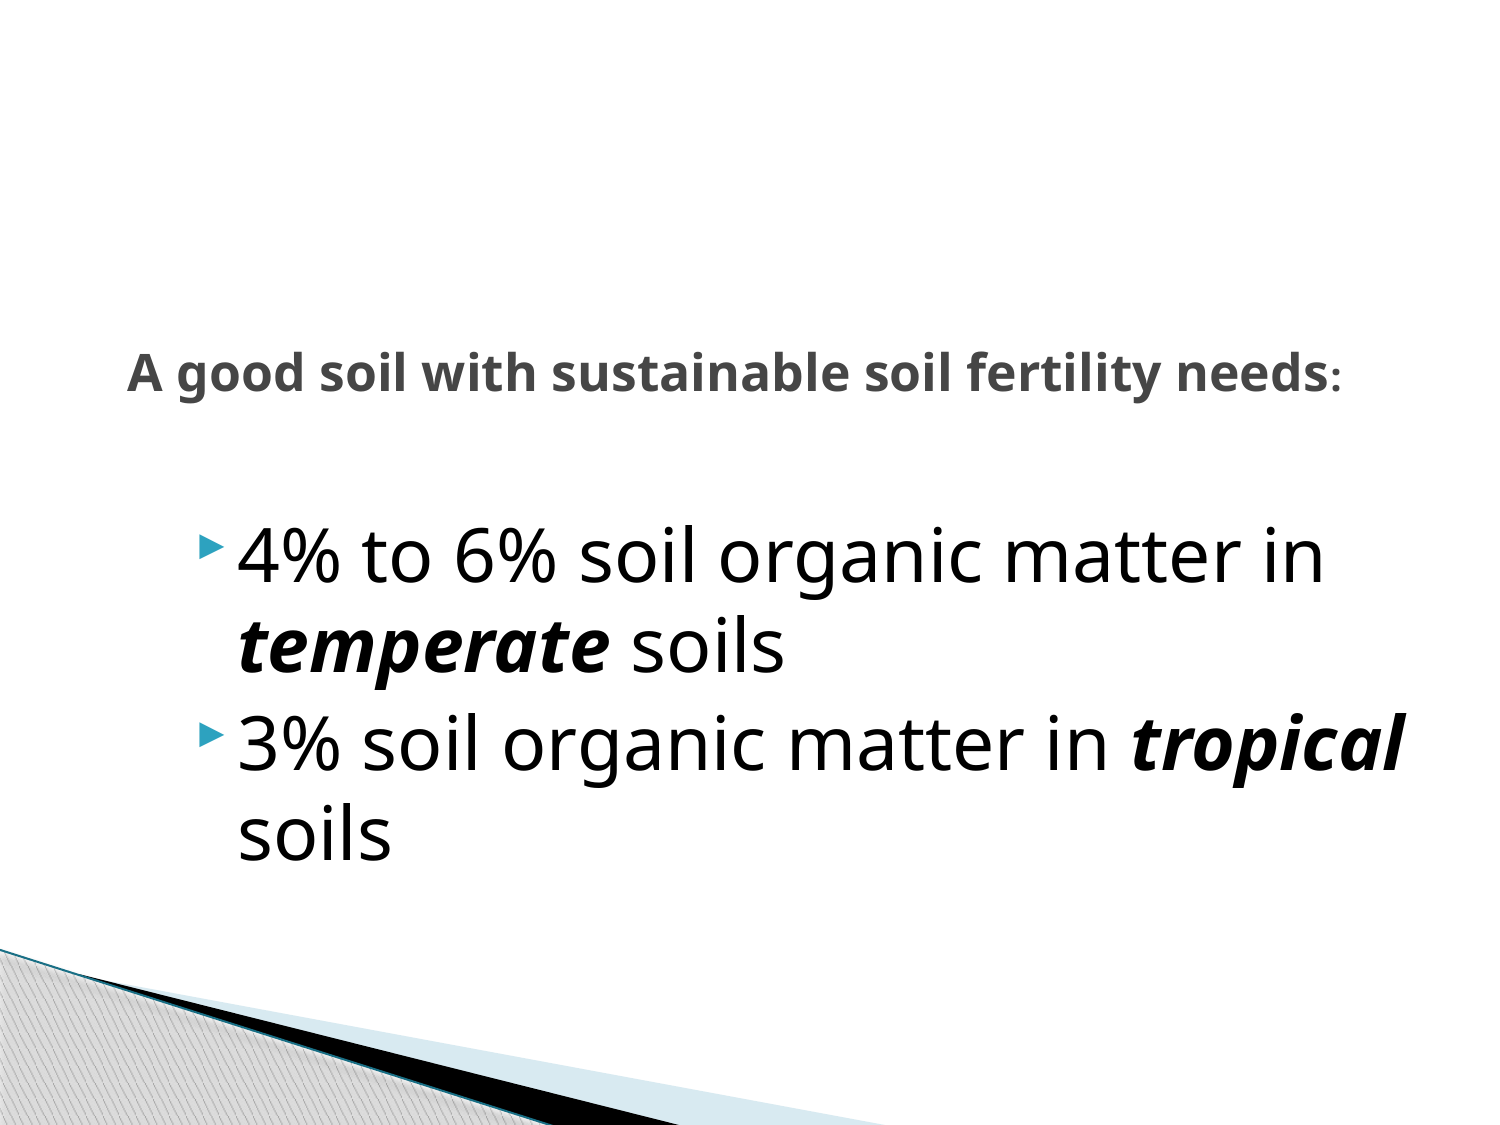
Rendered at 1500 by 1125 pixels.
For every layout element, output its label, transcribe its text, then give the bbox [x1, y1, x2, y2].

title A good soil with sustainable soil fertility needs: [112, 312, 1388, 500]
list 4% to 6% soil organic matter in temperate soils 3% soil organic matter in tropical soils [162, 500, 1438, 1125]
